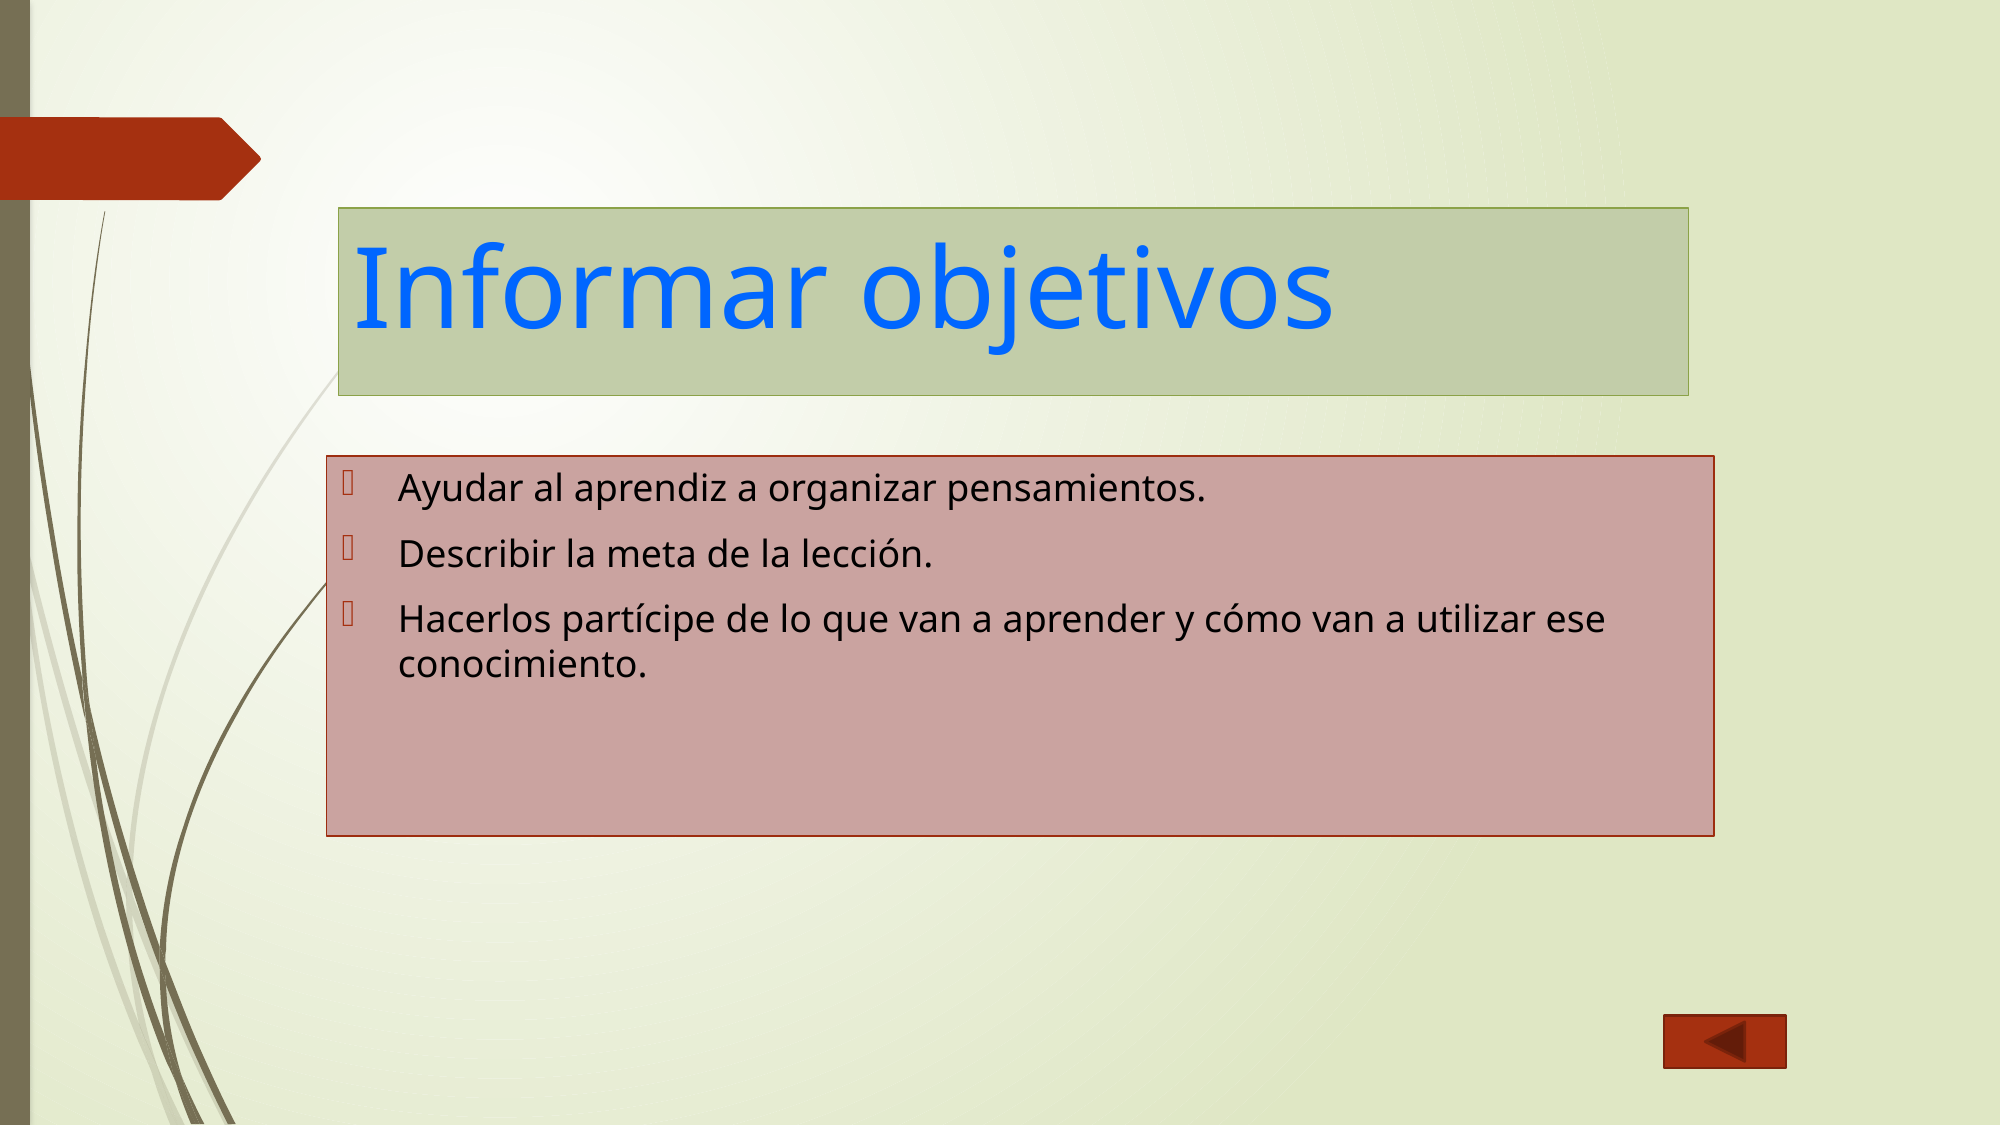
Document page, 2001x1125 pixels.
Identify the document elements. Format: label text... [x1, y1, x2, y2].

text_box [1663, 1014, 1787, 1069]
list Ayudar al aprendiz a organizar pensamientos. Describir la meta de la lección. Hacerlos partícipe de lo que van a aprender y cómo van a utilizar ese conocimiento. [326, 455, 1715, 837]
title Informar objetivos [338, 207, 1689, 396]
